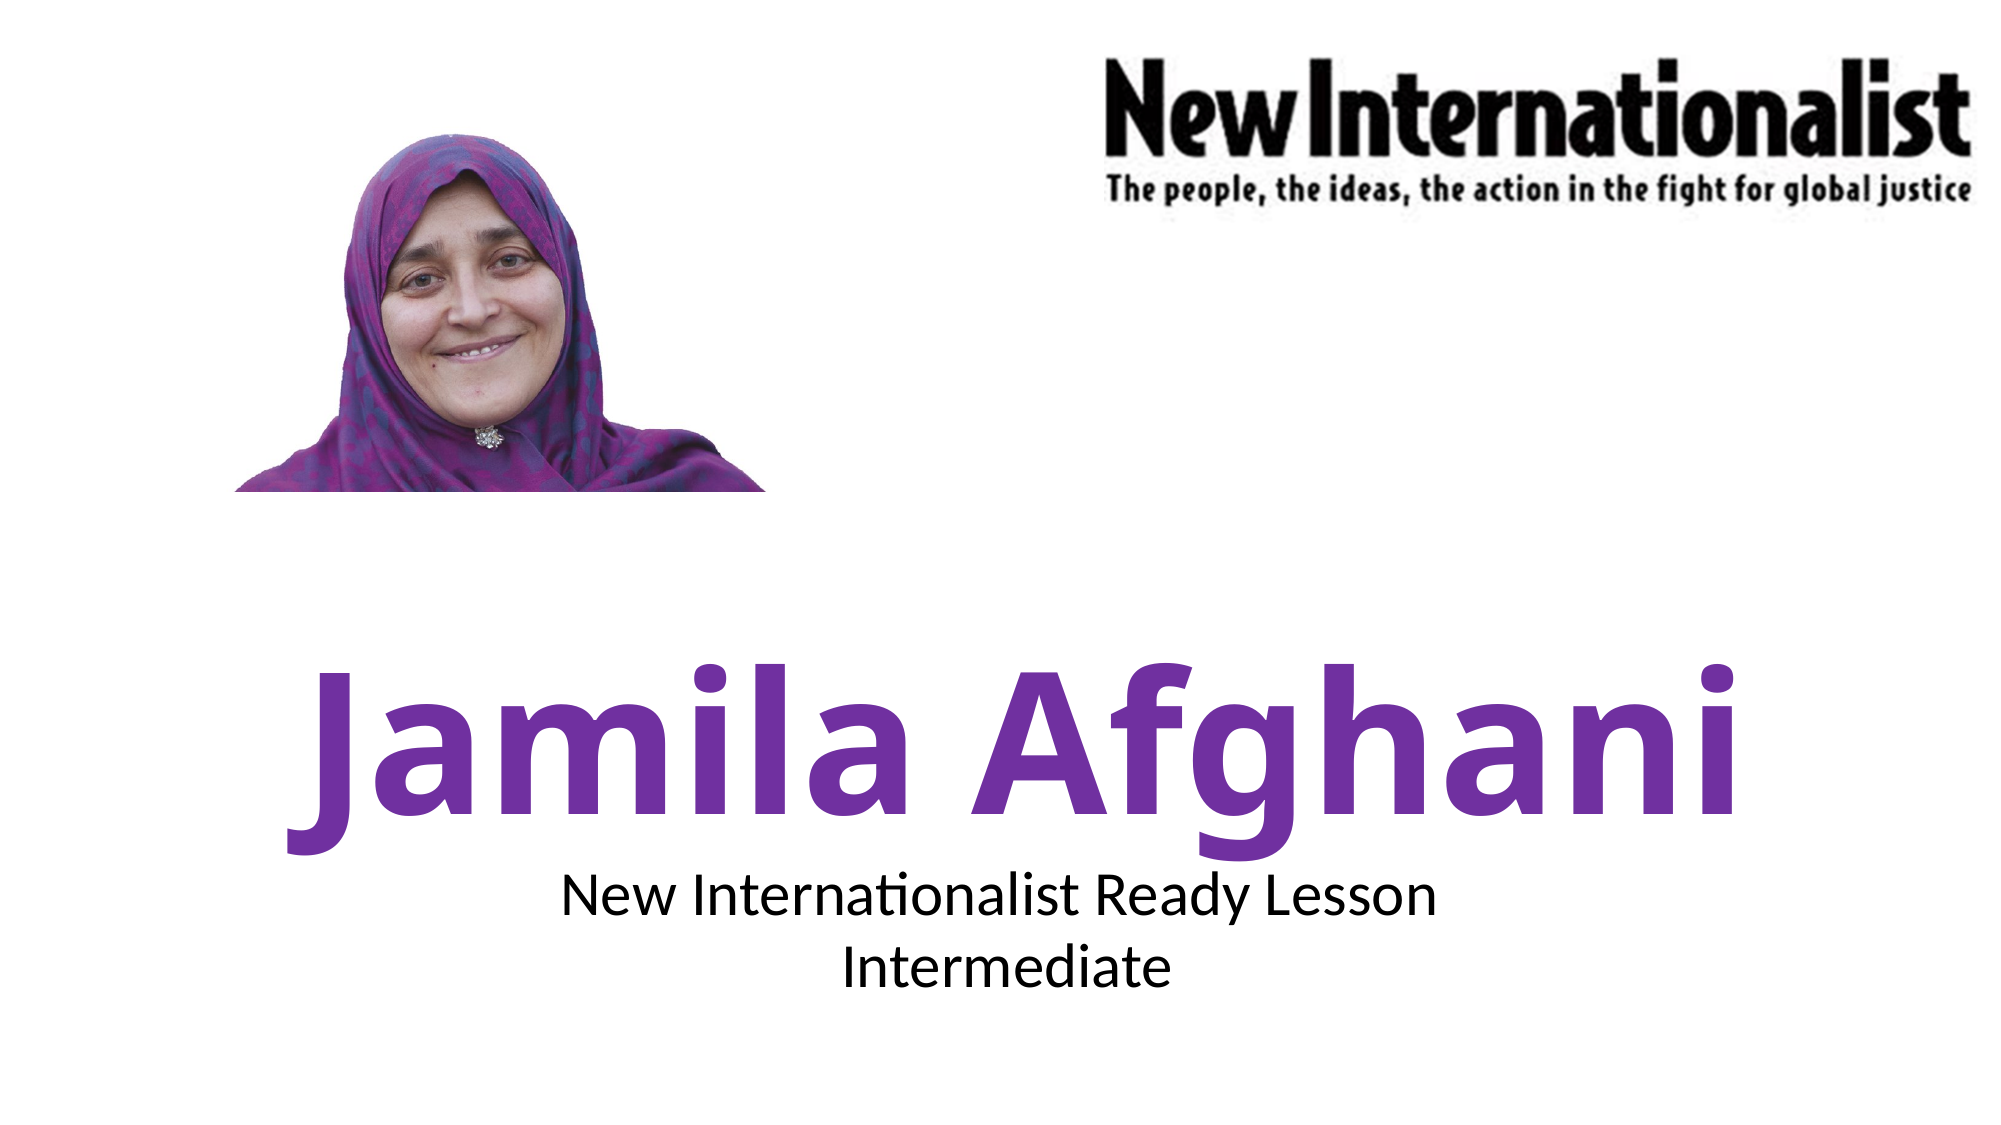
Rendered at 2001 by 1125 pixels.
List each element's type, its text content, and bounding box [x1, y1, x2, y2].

picture [1104, 39, 2000, 241]
picture [129, 107, 861, 492]
subtitle Neermediate rmediateLesson New Internationalist Ready Lesson Intermediate Lesson nationalist Easier English Ready Intermediate Lesson [249, 838, 1750, 1065]
title Jamila Afghani [129, 505, 1923, 865]
